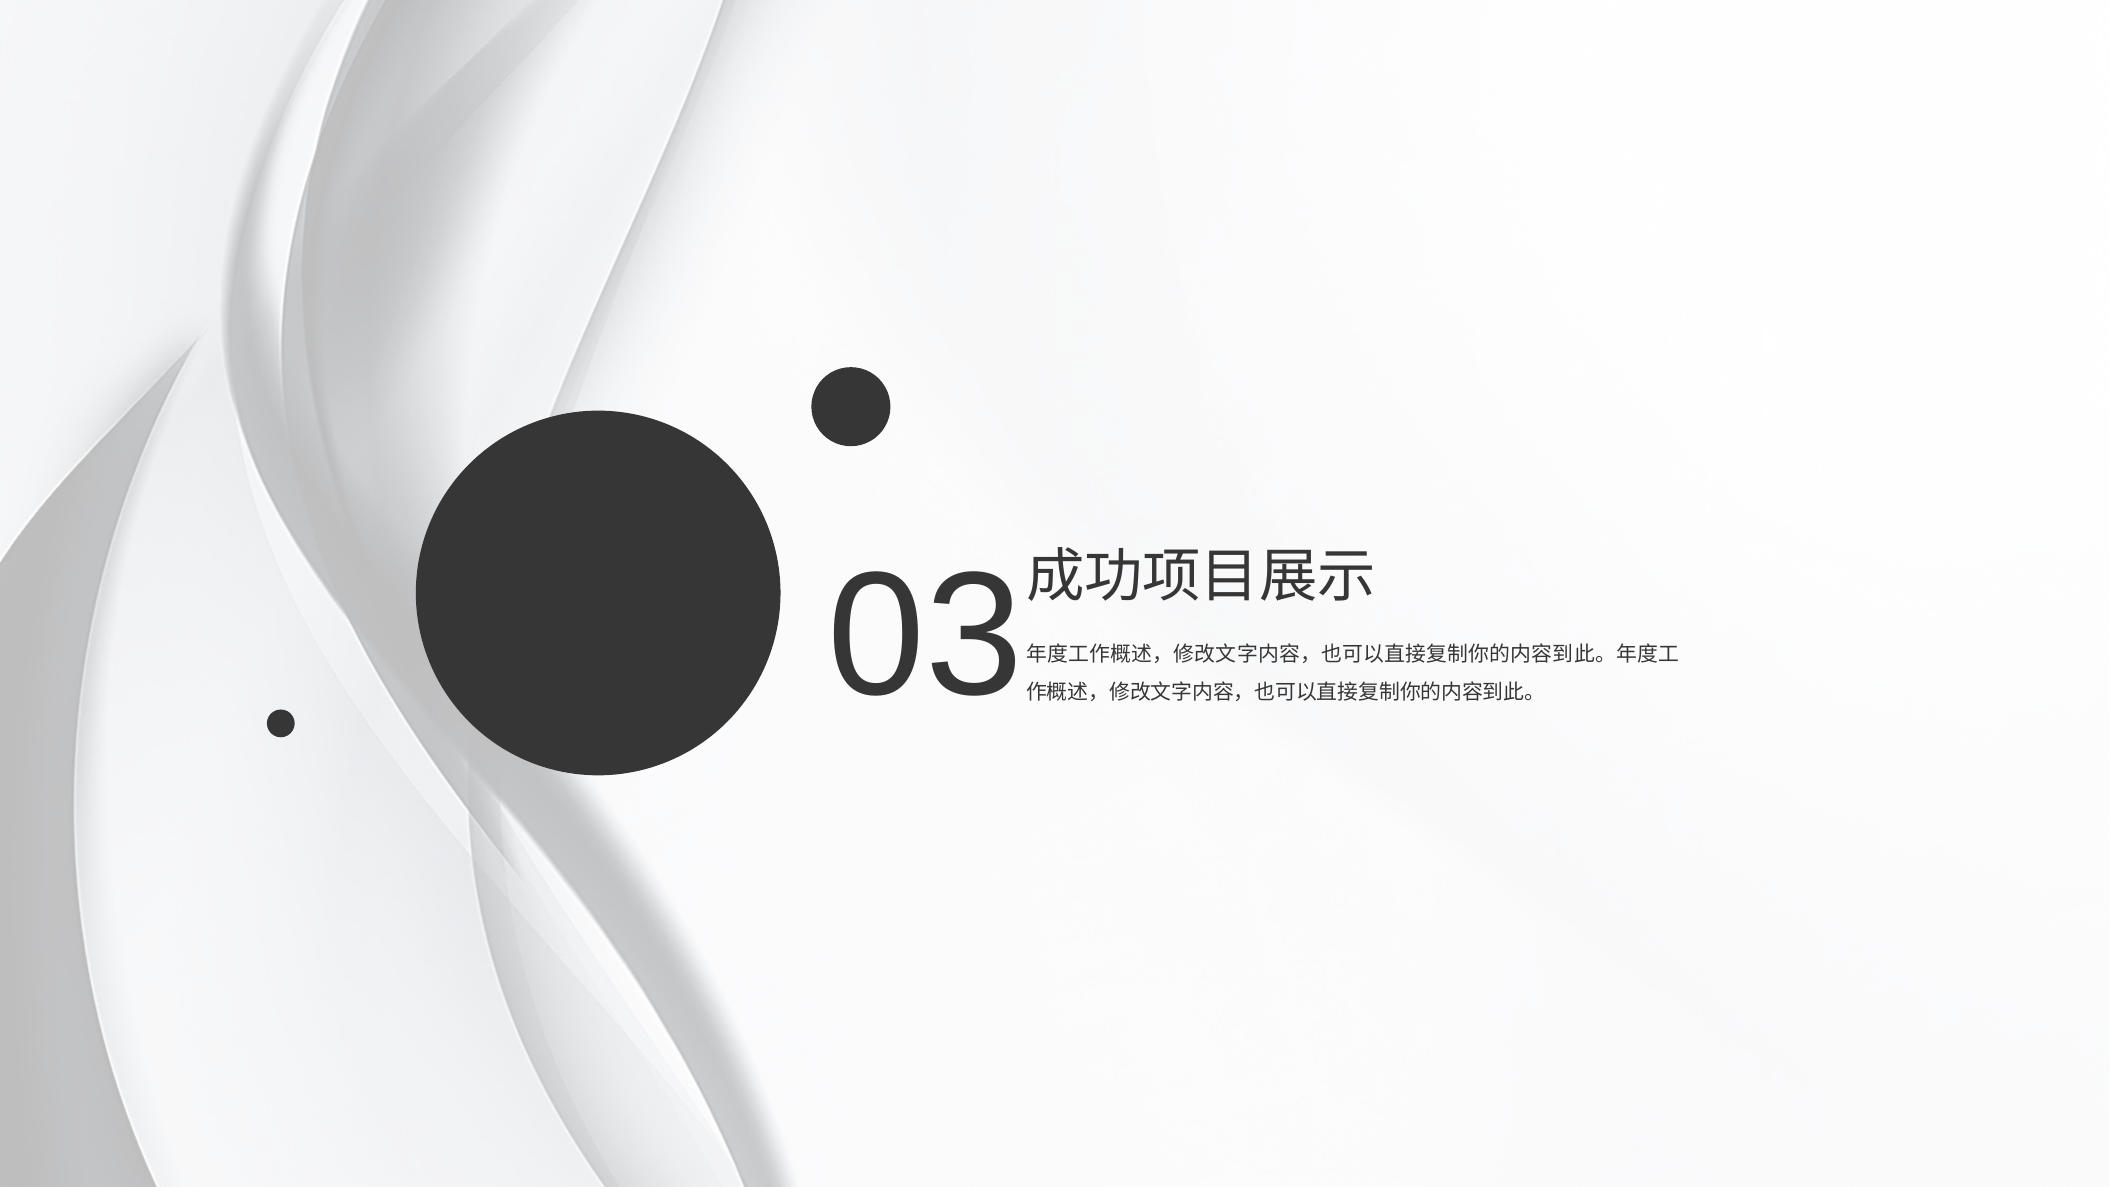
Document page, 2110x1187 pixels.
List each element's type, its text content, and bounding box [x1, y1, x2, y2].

text_box 成功项目展示 [1026, 537, 1495, 609]
text_box [811, 367, 891, 447]
text_box 年度工作概述，修改文字内容，也可以直接复制你的内容到此。年度工作概述，修改文字内容，也可以直接复制你的内容到此。 [1026, 628, 1679, 704]
text_box [266, 709, 295, 738]
text_box 03 [780, 511, 1070, 737]
text_box [415, 410, 780, 776]
